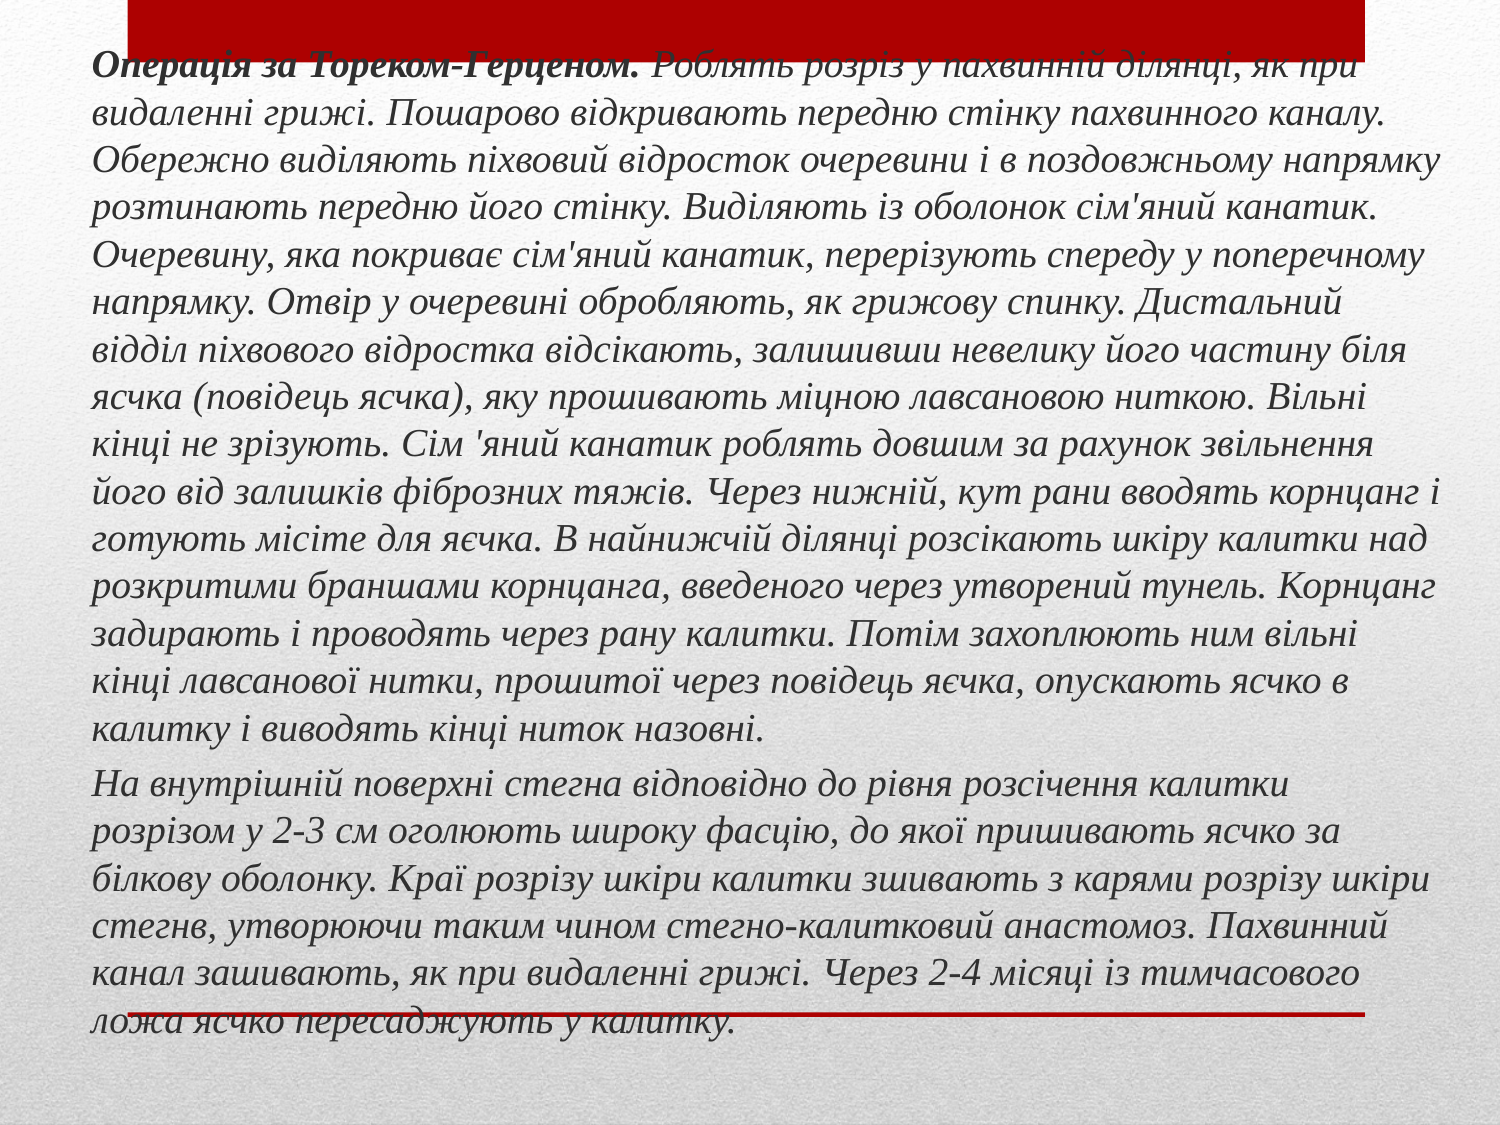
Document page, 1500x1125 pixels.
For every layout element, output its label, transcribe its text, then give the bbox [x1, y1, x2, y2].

list Операція за Тореком-Герценом. Роблять розріз у пахвинній ділянці, як при видаленні грижі. Пошарово відкривають передню стінку пахвинного каналу. Обережно виділяють піхвовий відросток очеревини і в поздовжньому напрямку розтинають передню його стінку. Виділяють із оболонок сім'яний канатик. Очеревину, яка покриває сім'яний канатик, перерізують спереду у поперечному напрямку. Отвір у очеревині обробляють, як грижову спинку. Дистальний відділ піхвового відростка відсікають, залишивши невелику його частину біля ясчка (повідець ясчка), яку прошивають міцною лавсановою ниткою. Вільні кінці не зрізують. Сім 'яний канатик роблять довшим за рахунок звільнення його від залишків фіброзних тяжів. Через нижній, кут рани вводять корнцанг і готують місіте для яєчка. В найнижчій ділянці розсікають шкіру калитки над розкритими браншами корнцанга, введеного через утворений тунель. Корнцанг задирають і проводять через рану калитки. Потім захоплюють ним вільні кінці лавсанової нитки, прошитої через повідець яєчка, опускають ясчко в калитку і виводять кінці ниток назовні. На внутрішній поверхні стегна відповідно до рівня розсічення калитки розрізом у 2-3 см оголюють широку фасцію, до якої пришивають ясчко за білкову оболонку. Краї розрізу шкіри калитки зшивають з карями розрізу шкіри стегнв, утворюючи таким чином стегно-калитковий анастомоз. Пахвинний канал зашивають, як при видаленні грижі. Через 2-4 місяці із тимчасового ложа ясчко пересаджують у калитку. [76, 30, 1459, 1071]
